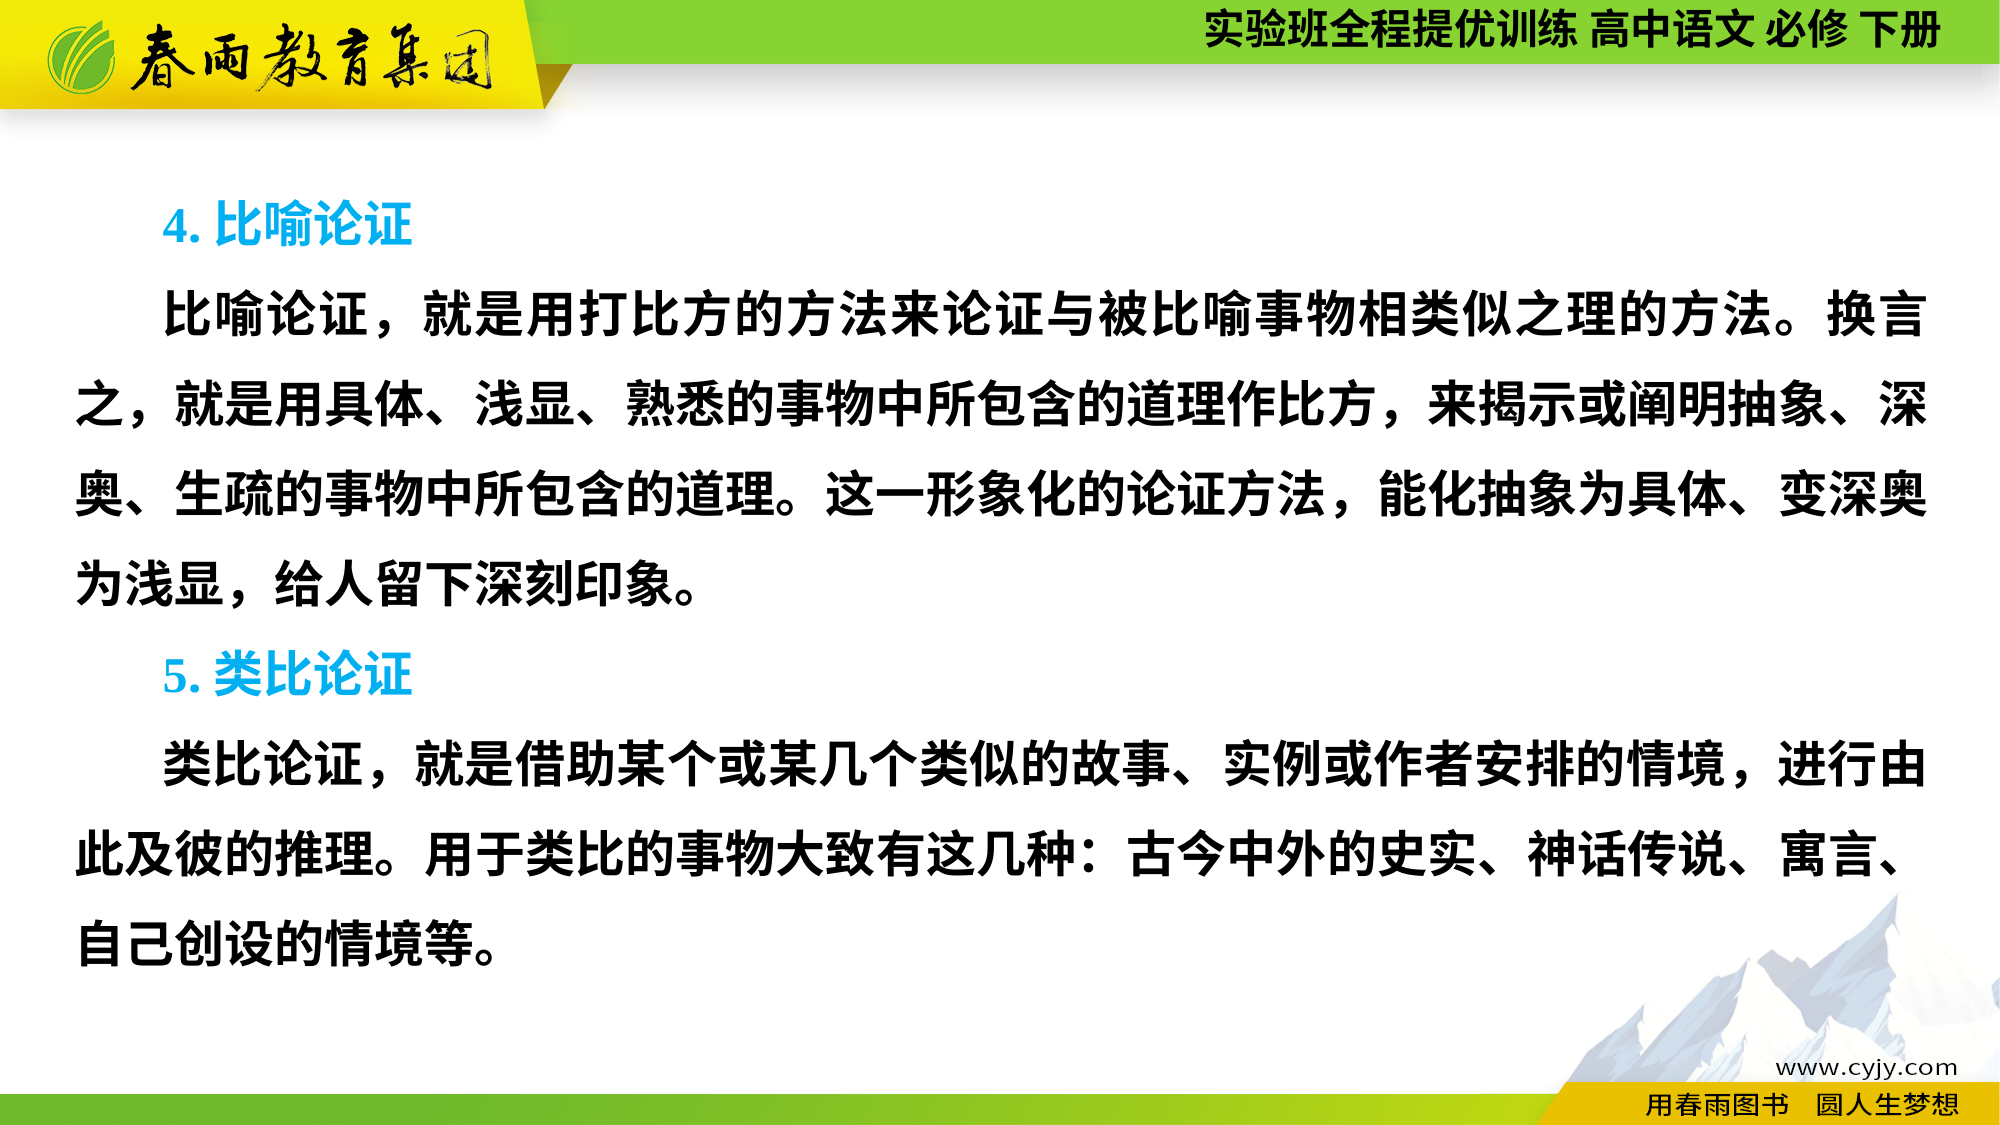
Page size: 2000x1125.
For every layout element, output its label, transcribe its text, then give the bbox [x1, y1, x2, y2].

list 4.比喻论证 比喻论证，就是用打比方的方法来论证与被比喻事物相类似之理的方法。换言之，就是用具体、浅显、熟悉的事物中所包含的道理作比方，来揭示或阐明抽象、深奥、生疏的事物中所包含的道理。这一形象化的论证方法，能化抽象为具体、变深奥为浅显，给人留下深刻印象。 5.类比论证 类比论证，就是借助某个或某几个类似的故事、实例或作者安排的情境，进行由此及彼的推理。用于类比的事物大致有这几种：古今中外的史实、神话传说、寓言、自己创设的情境等。 [59, 154, 1944, 988]
picture [0, 0, 2000, 1125]
